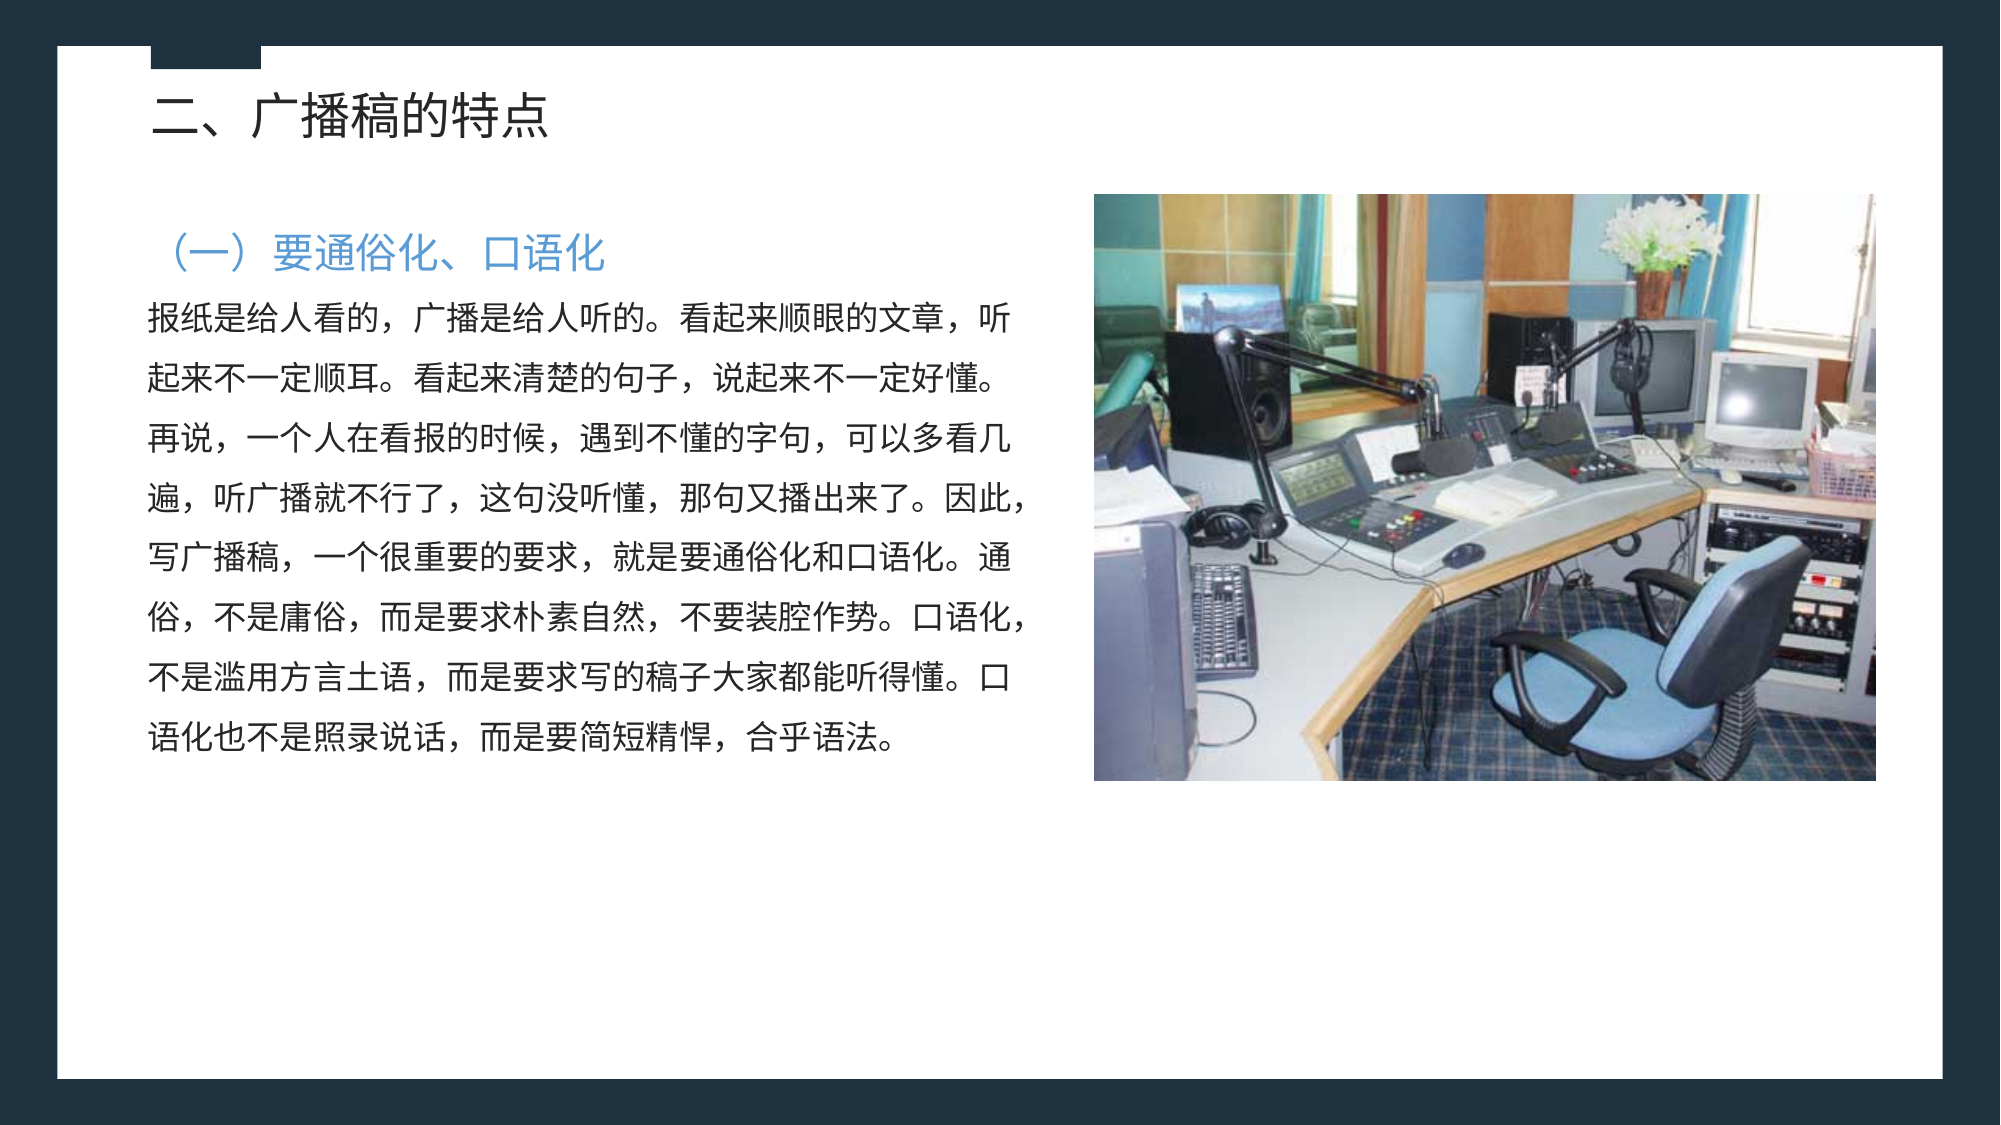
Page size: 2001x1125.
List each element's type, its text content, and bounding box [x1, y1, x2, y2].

text_box 二、广播稿的特点 [150, 77, 846, 152]
text_box （一）要通俗化、口语化 报纸是给人看的，广播是给人听的。看起来顺眼的文章，听起来不一定顺耳。看起来清楚的句子，说起来不一定好懂。再说，一个人在看报的时候，遇到不懂的字句，可以多看几遍，听广播就不行了，这句没听懂，那句又播出来了。因此，写广播稿，一个很重要的要求，就是要通俗化和口语化。通俗，不是庸俗，而是要求朴素自然，不要装腔作势。口语化，不是滥用方言土语，而是要求写的稿子大家都能听得懂。口语化也不是照录说话，而是要简短精悍，合乎语法。 [132, 194, 1035, 764]
picture [1094, 194, 1876, 781]
